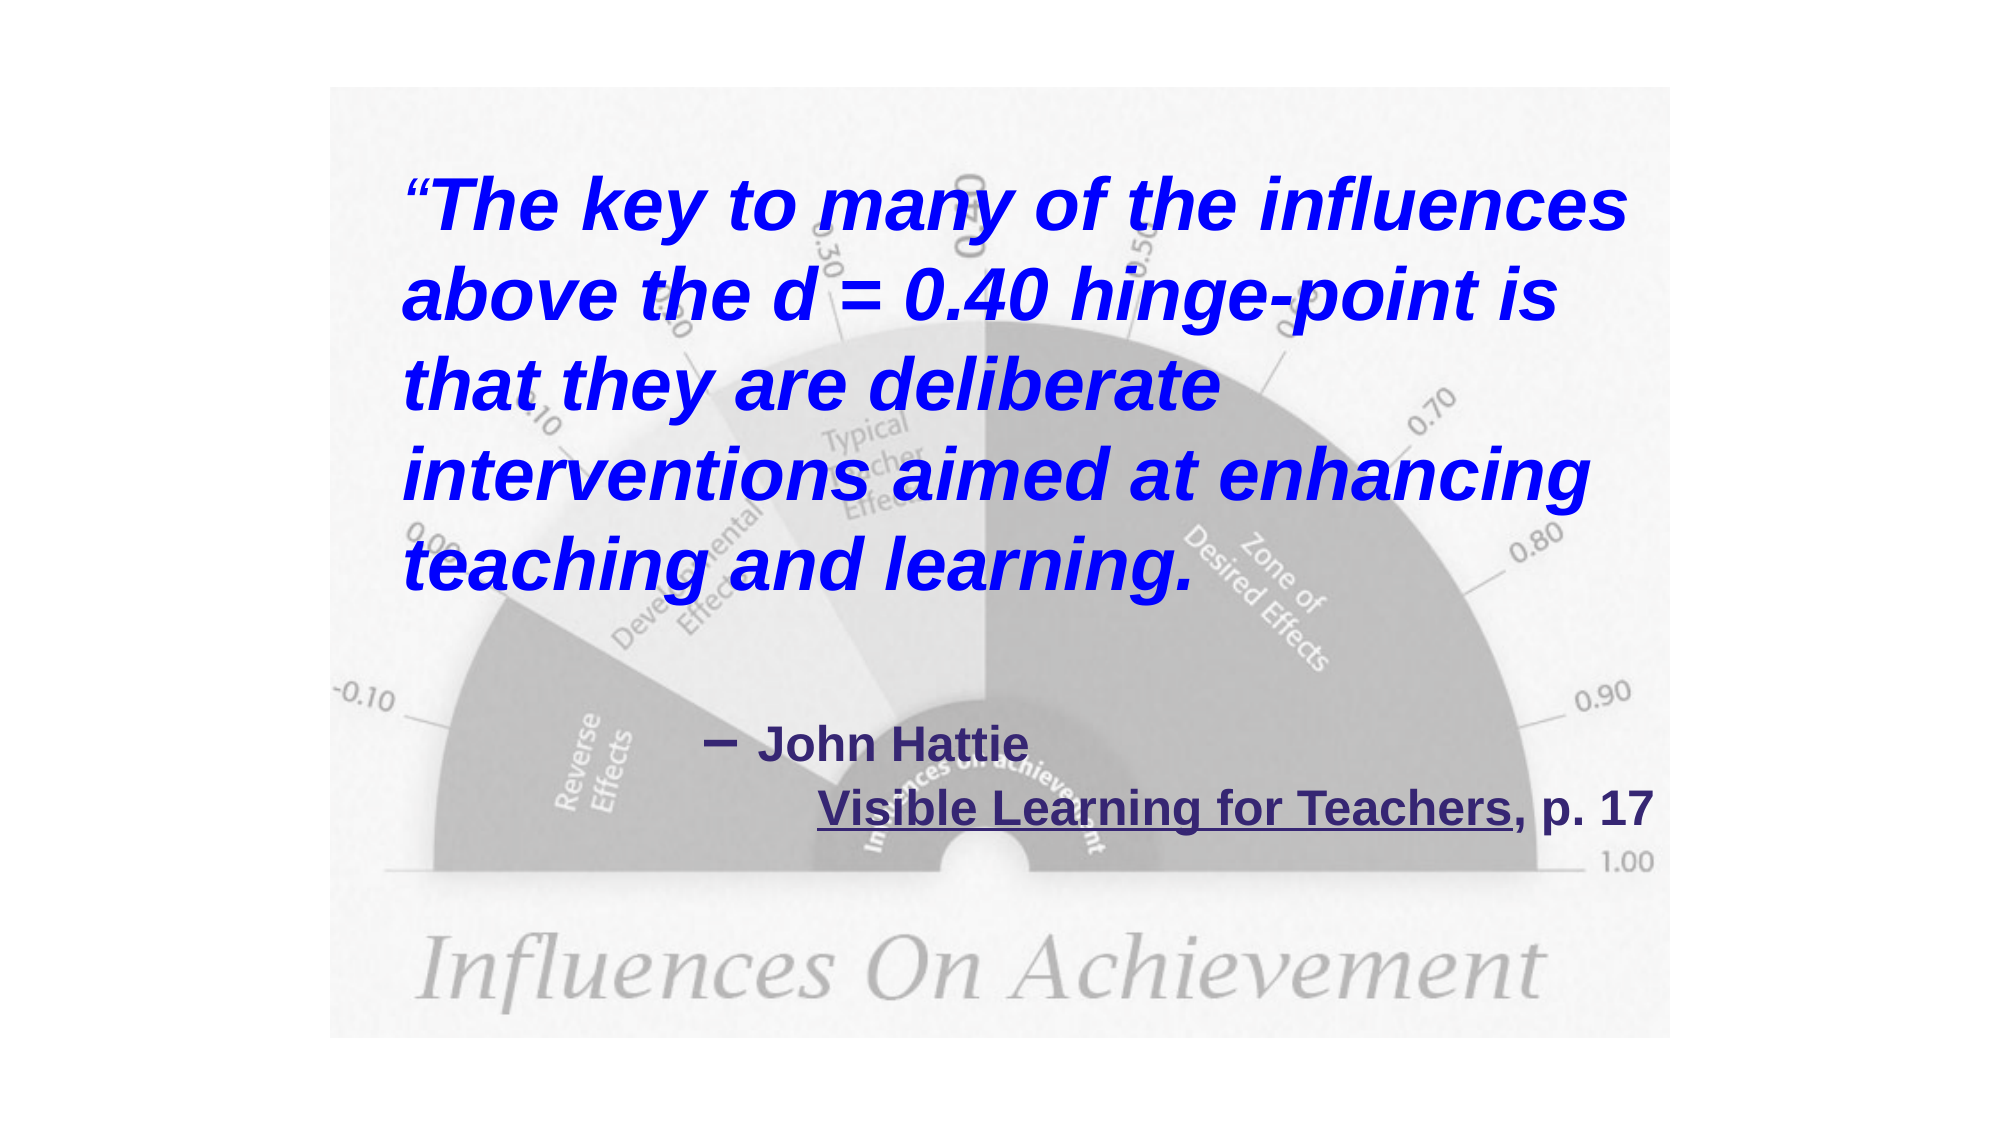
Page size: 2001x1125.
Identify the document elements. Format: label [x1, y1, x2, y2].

picture [330, 87, 1670, 1038]
